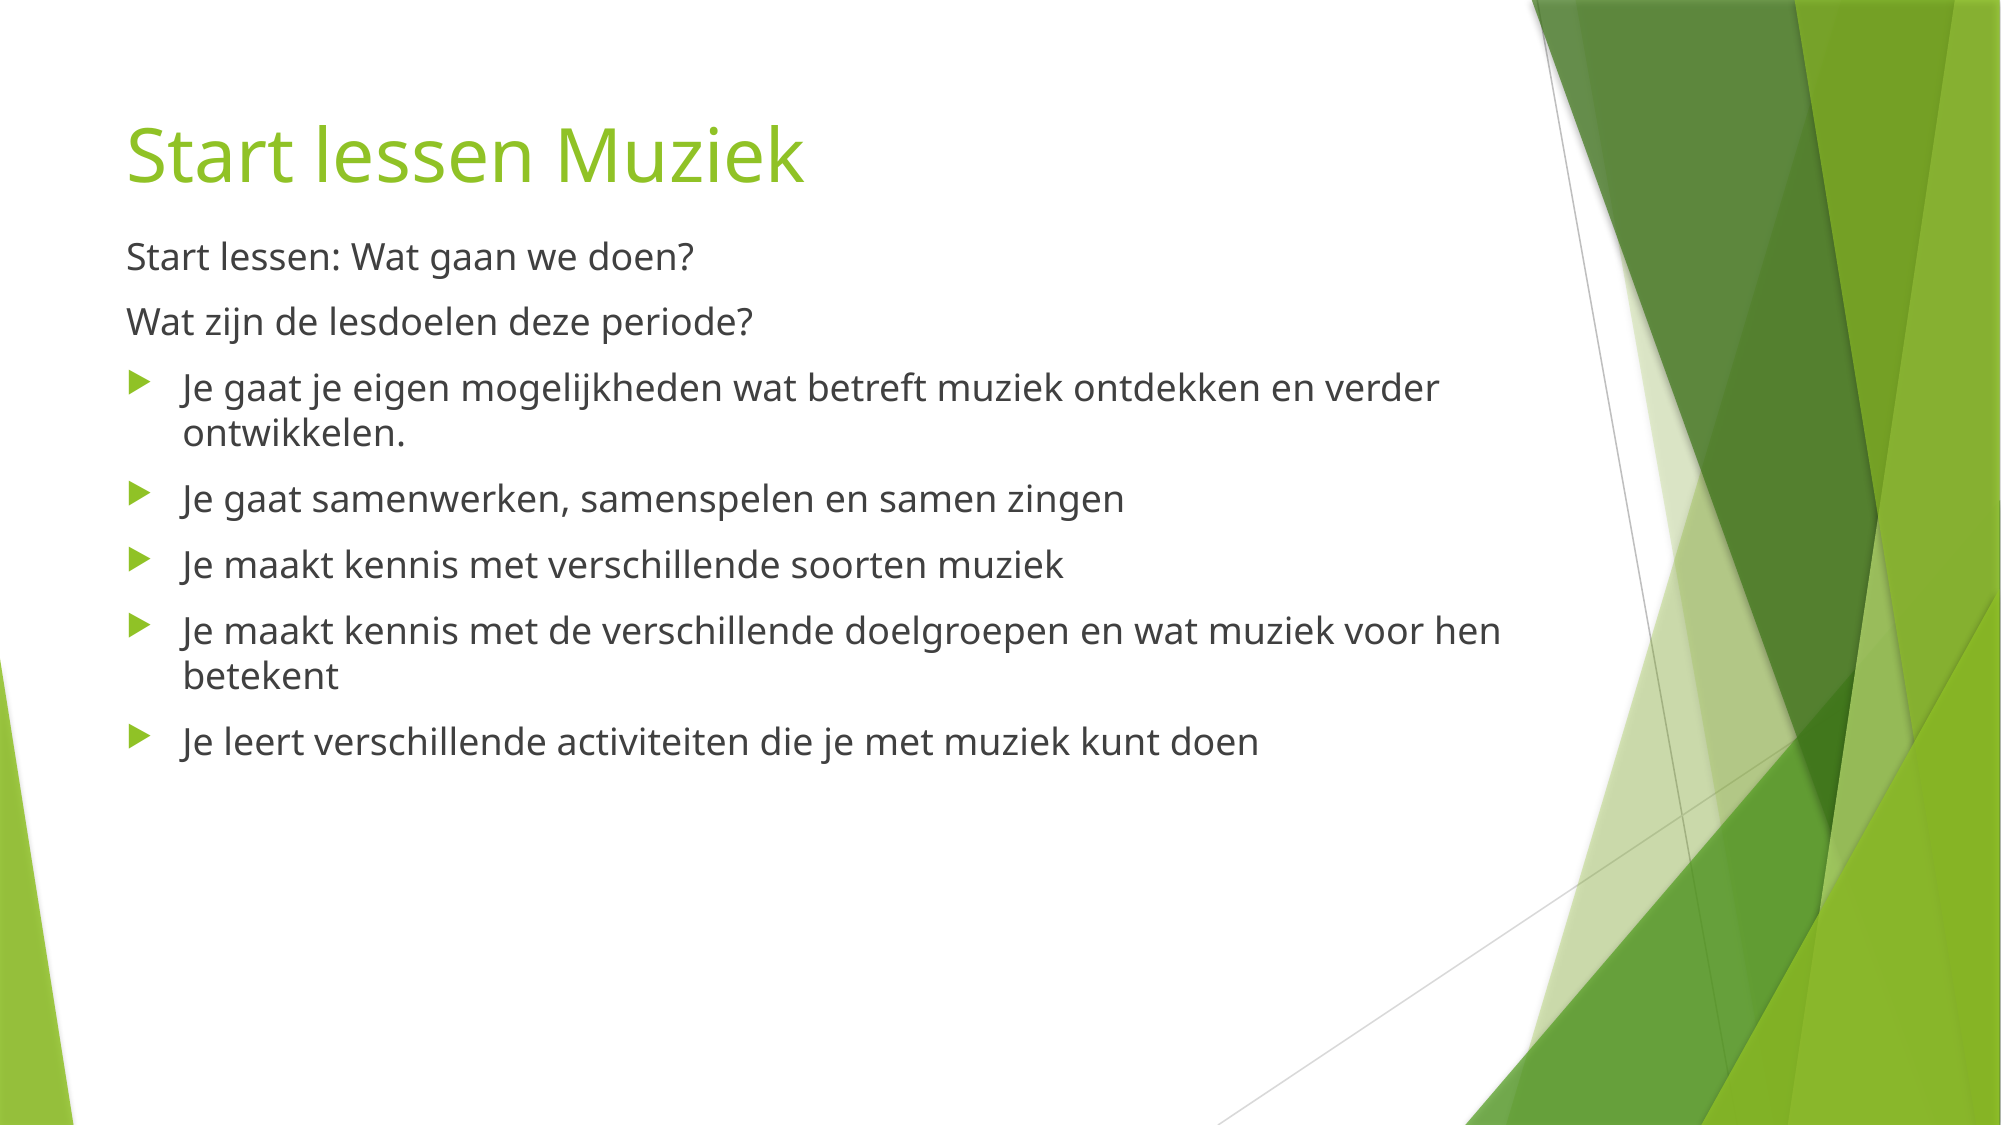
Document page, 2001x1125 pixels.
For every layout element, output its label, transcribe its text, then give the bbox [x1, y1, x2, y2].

list Start lessen: Wat gaan we doen? Wat zijn de lesdoelen deze periode? Je gaat je eigen mogelijkheden wat betreft muziek ontdekken en verder ontwikkelen. Je gaat samenwerken, samenspelen en samen zingen Je maakt kennis met verschillende soorten muziek Je maakt kennis met de verschillende doelgroepen en wat muziek voor hen betekent Je leert verschillende activiteiten die je met muziek kunt doen [111, 224, 1522, 862]
title Start lessen Muziek [111, 99, 1522, 224]
